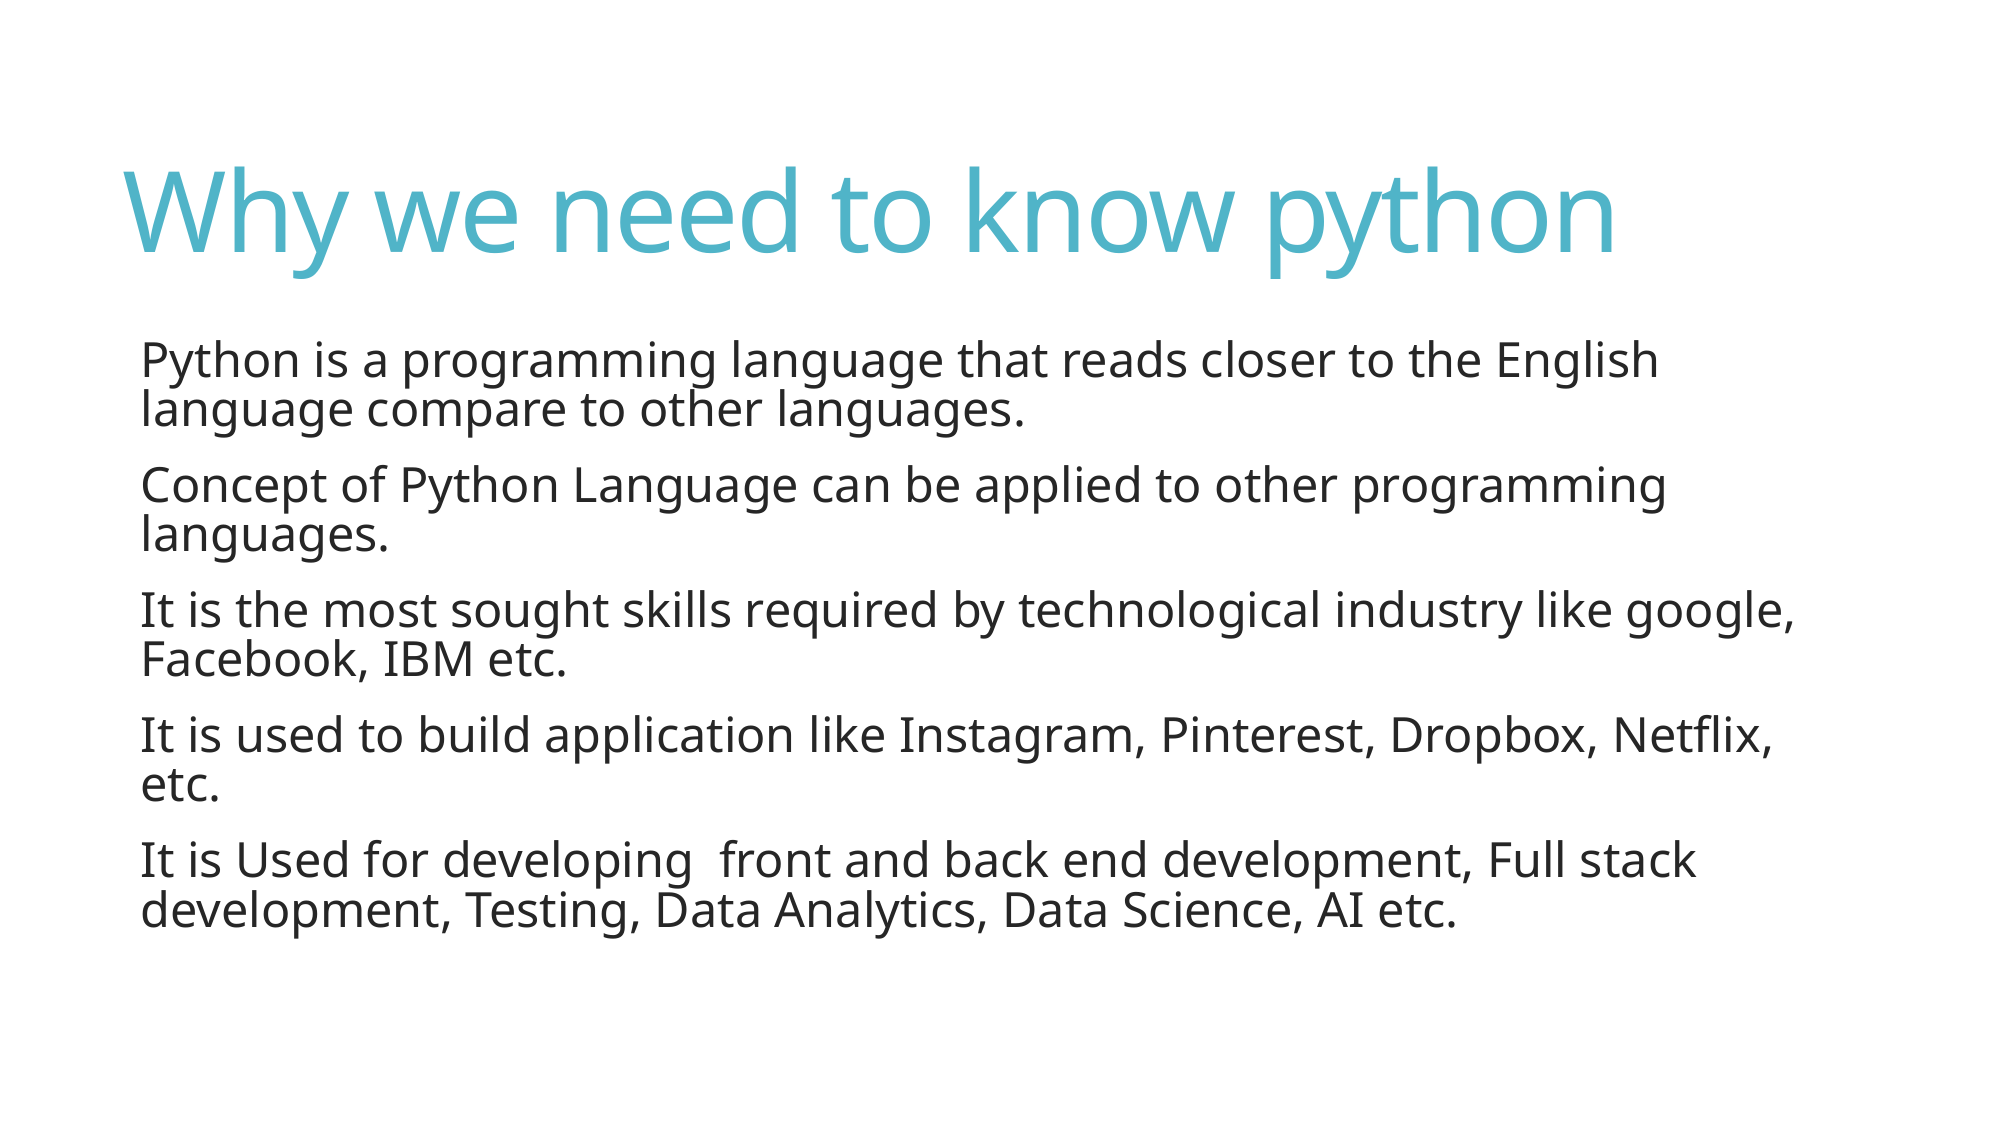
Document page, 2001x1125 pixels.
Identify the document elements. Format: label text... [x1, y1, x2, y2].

title Why we need to know python [107, 81, 1875, 354]
list Python is a programming language that reads closer to the English language compare to other languages. Concept of Python Language can be applied to other programming languages. It is the most sought skills required by technological industry like google, Facebook, IBM etc. It is used to build application like Instagram, Pinterest, Dropbox, Netflix, etc. It is Used for developing front and back end development, Full stack development, Testing, Data Analytics, Data Science, AI etc. [111, 329, 1876, 948]
